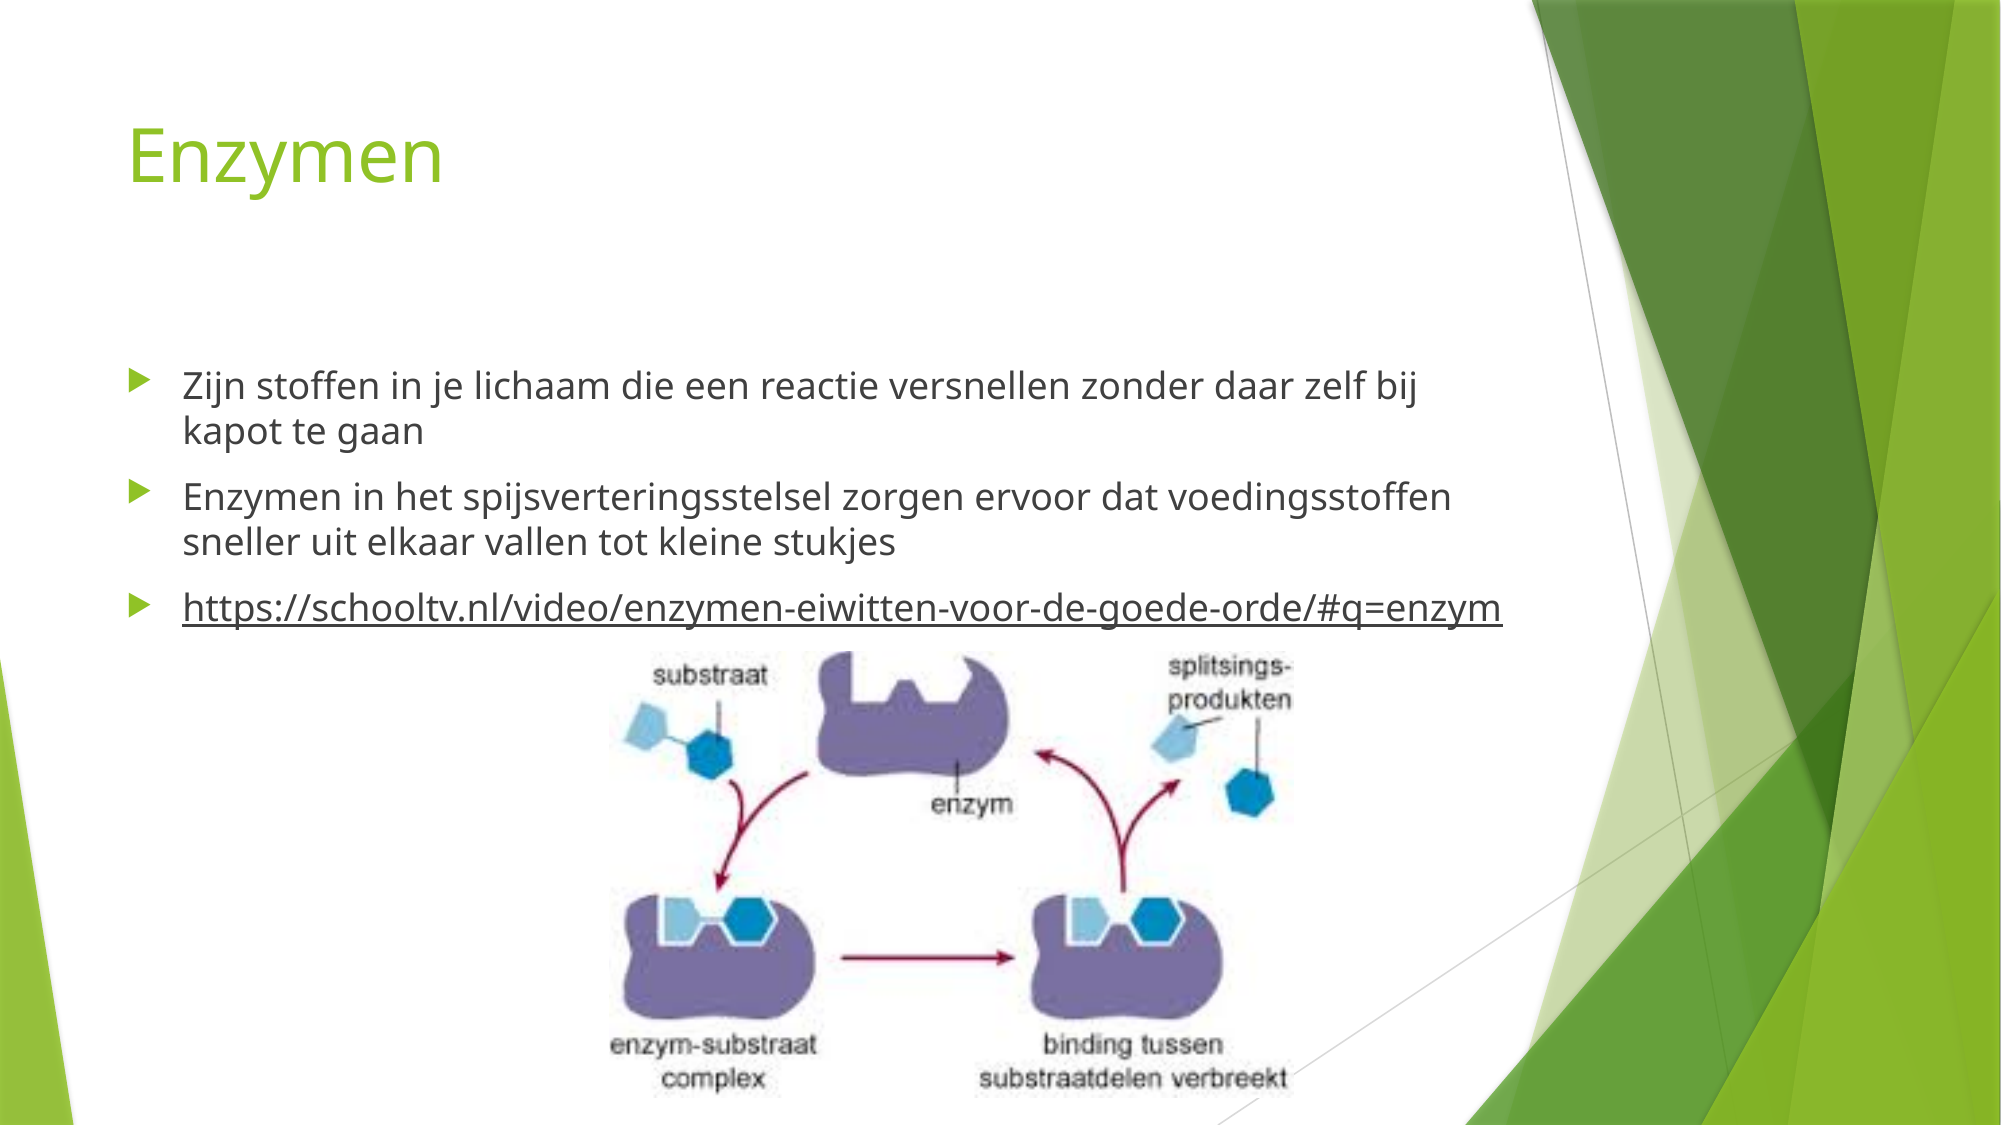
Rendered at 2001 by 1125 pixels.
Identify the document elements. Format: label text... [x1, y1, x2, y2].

list Zijn stoffen in je lichaam die een reactie versnellen zonder daar zelf bij kapot te gaan Enzymen in het spijsverteringsstelsel zorgen ervoor dat voedingsstoffen sneller uit elkaar vallen tot kleine stukjes https://schooltv.nl/video/enzymen-eiwitten-voor-de-goede-orde/#q=enzym [111, 354, 1522, 992]
title Enzymen [111, 99, 1522, 317]
picture [609, 650, 1294, 1099]
